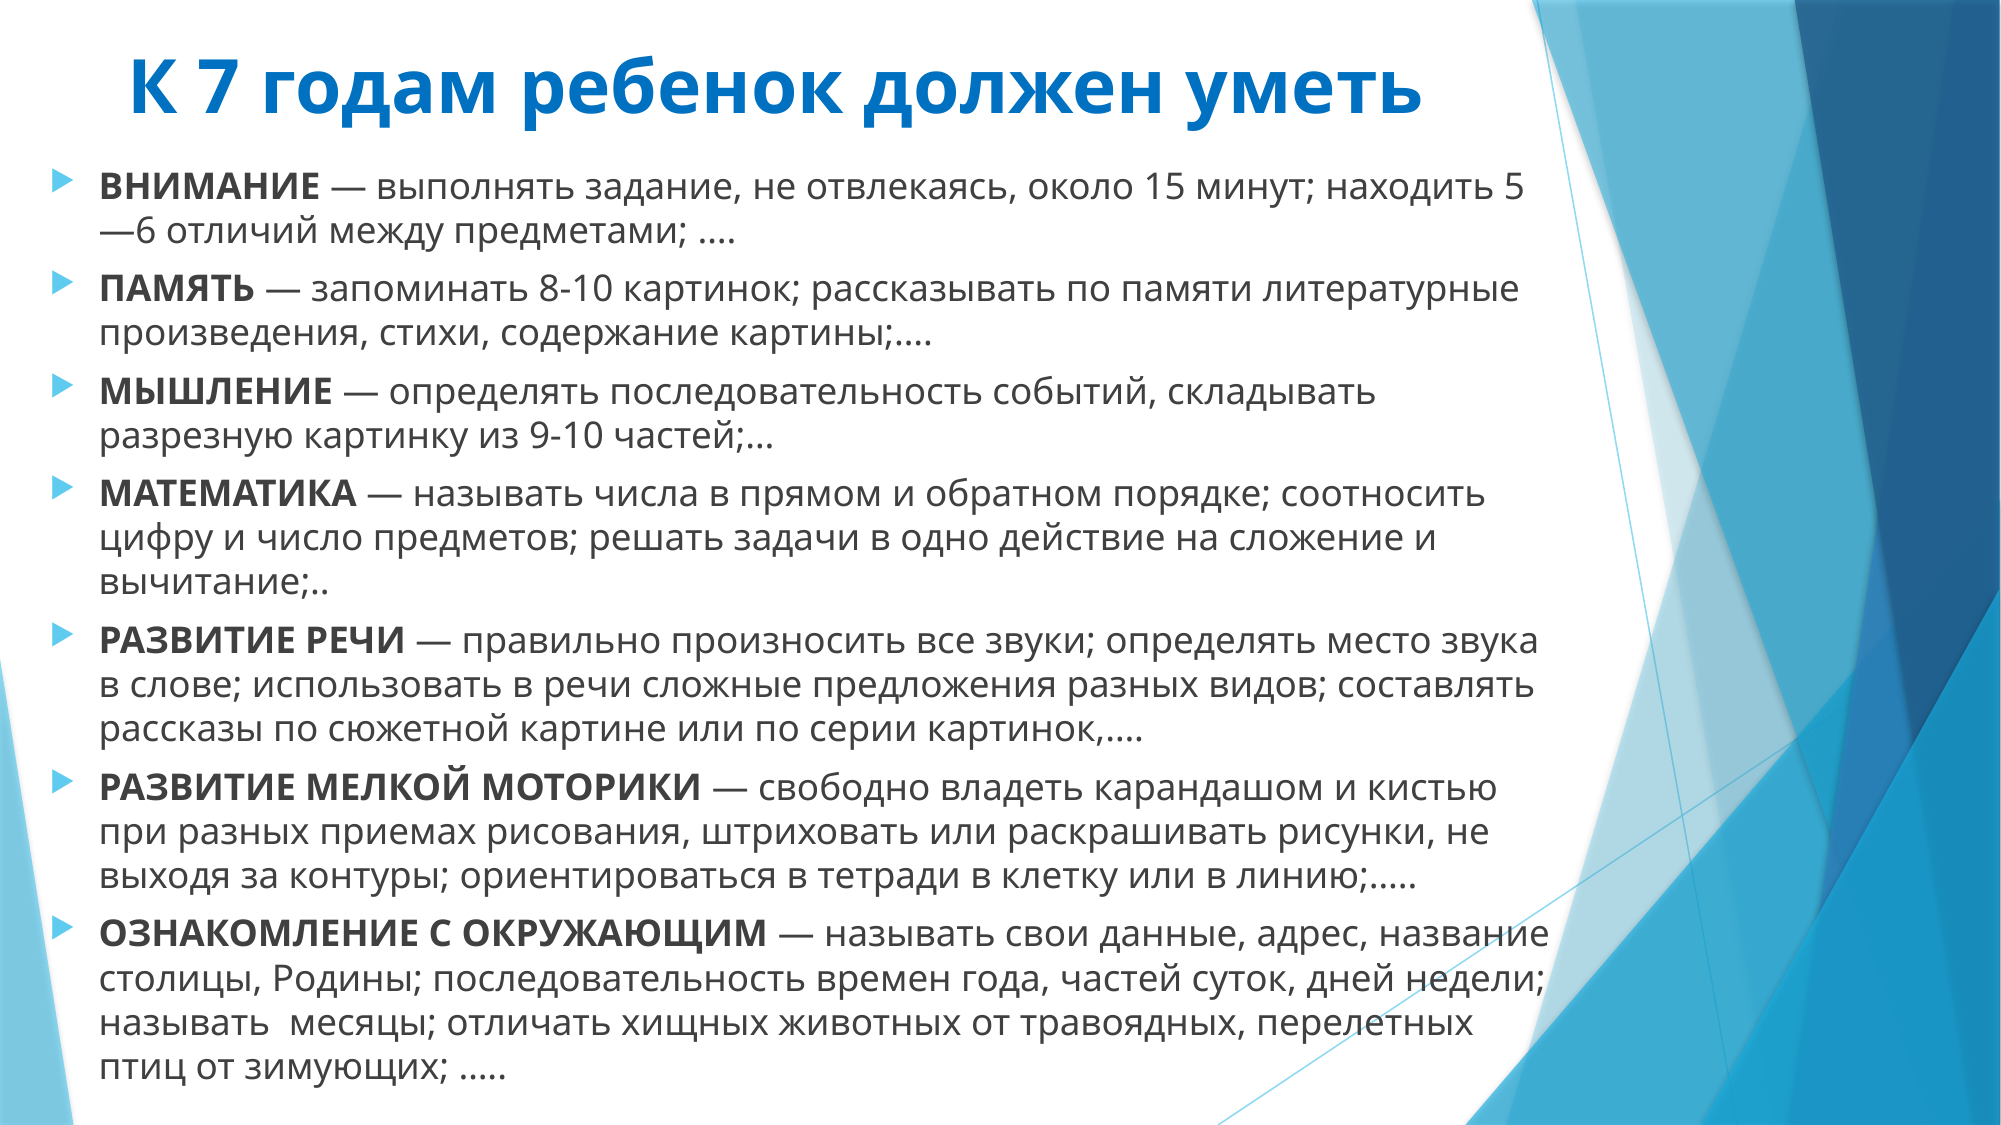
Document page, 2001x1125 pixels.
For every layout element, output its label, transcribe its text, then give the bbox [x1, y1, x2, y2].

title К 7 годам ребенок должен уметь [112, 31, 1523, 154]
list ВНИМАНИЕ — выполнять задание, не отвлекаясь, около 15 минут; находить 5—6 отличий между предметами; …. ПАМЯТЬ — запоминать 8-10 картинок; рассказывать по памяти литературные произведения, стихи, содержание картины;…. МЫШЛЕНИЕ — определять последовательность событий, складывать разрезную картинку из 9-10 частей;… МАТЕМАТИКА — называть числа в прямом и обратном порядке; соотносить цифру и число предметов; решать задачи в одно действие на сложение и вычитание;.. РАЗВИТИЕ РЕЧИ — правильно произносить все звуки; определять место звука в слове; использовать в речи сложные предложения разных видов; составлять рассказы по сюжетной картине или по серии картинок,…. РАЗВИТИЕ МЕЛКОЙ МОТОРИКИ — свободно владеть карандашом и кистью при разных приемах рисования, штриховать или раскрашивать рисунки, не выходя за контуры; ориентироваться в тетради в клетку или в линию;….. ОЗНАКОМЛЕНИЕ С ОКРУЖАЮЩИМ — называть свои данные, адрес, название столицы, Родины; последовательность времен года, частей суток, дней недели; называть месяцы; отличать хищных животных от травоядных, перелетных птиц от зимующих; ….. [34, 154, 1571, 1102]
